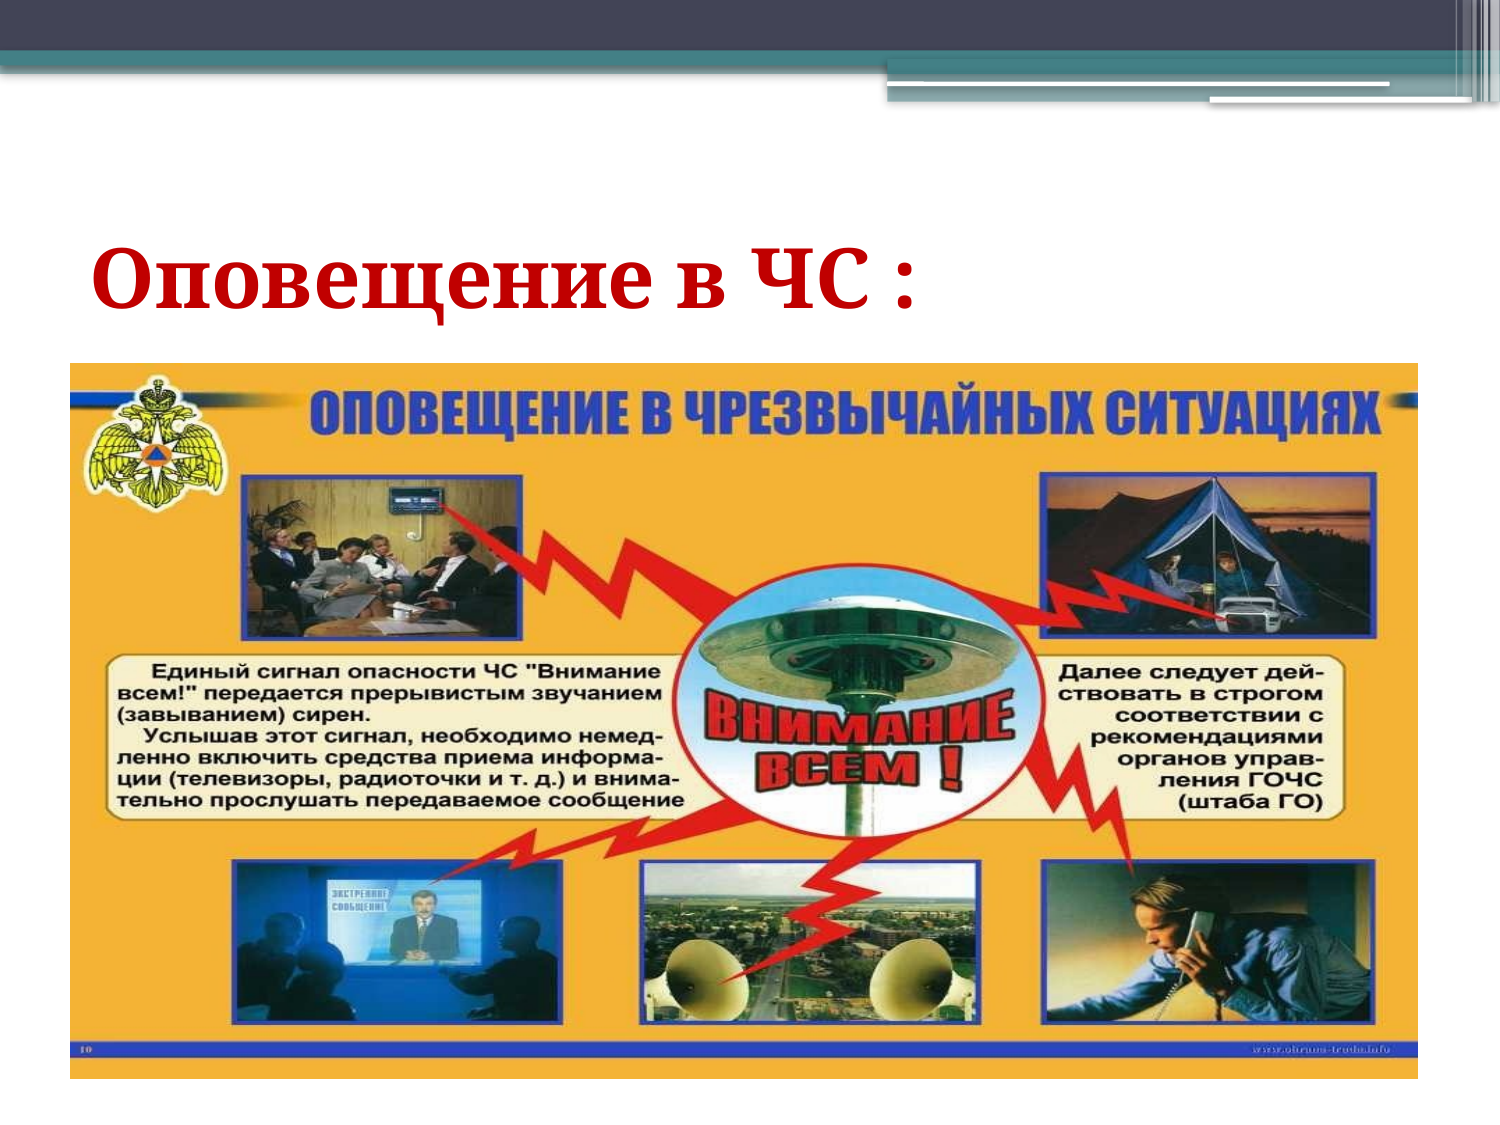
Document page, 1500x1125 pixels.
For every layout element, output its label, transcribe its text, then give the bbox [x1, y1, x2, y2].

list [70, 363, 1419, 1079]
title Оповещение в ЧС : [75, 187, 1425, 363]
